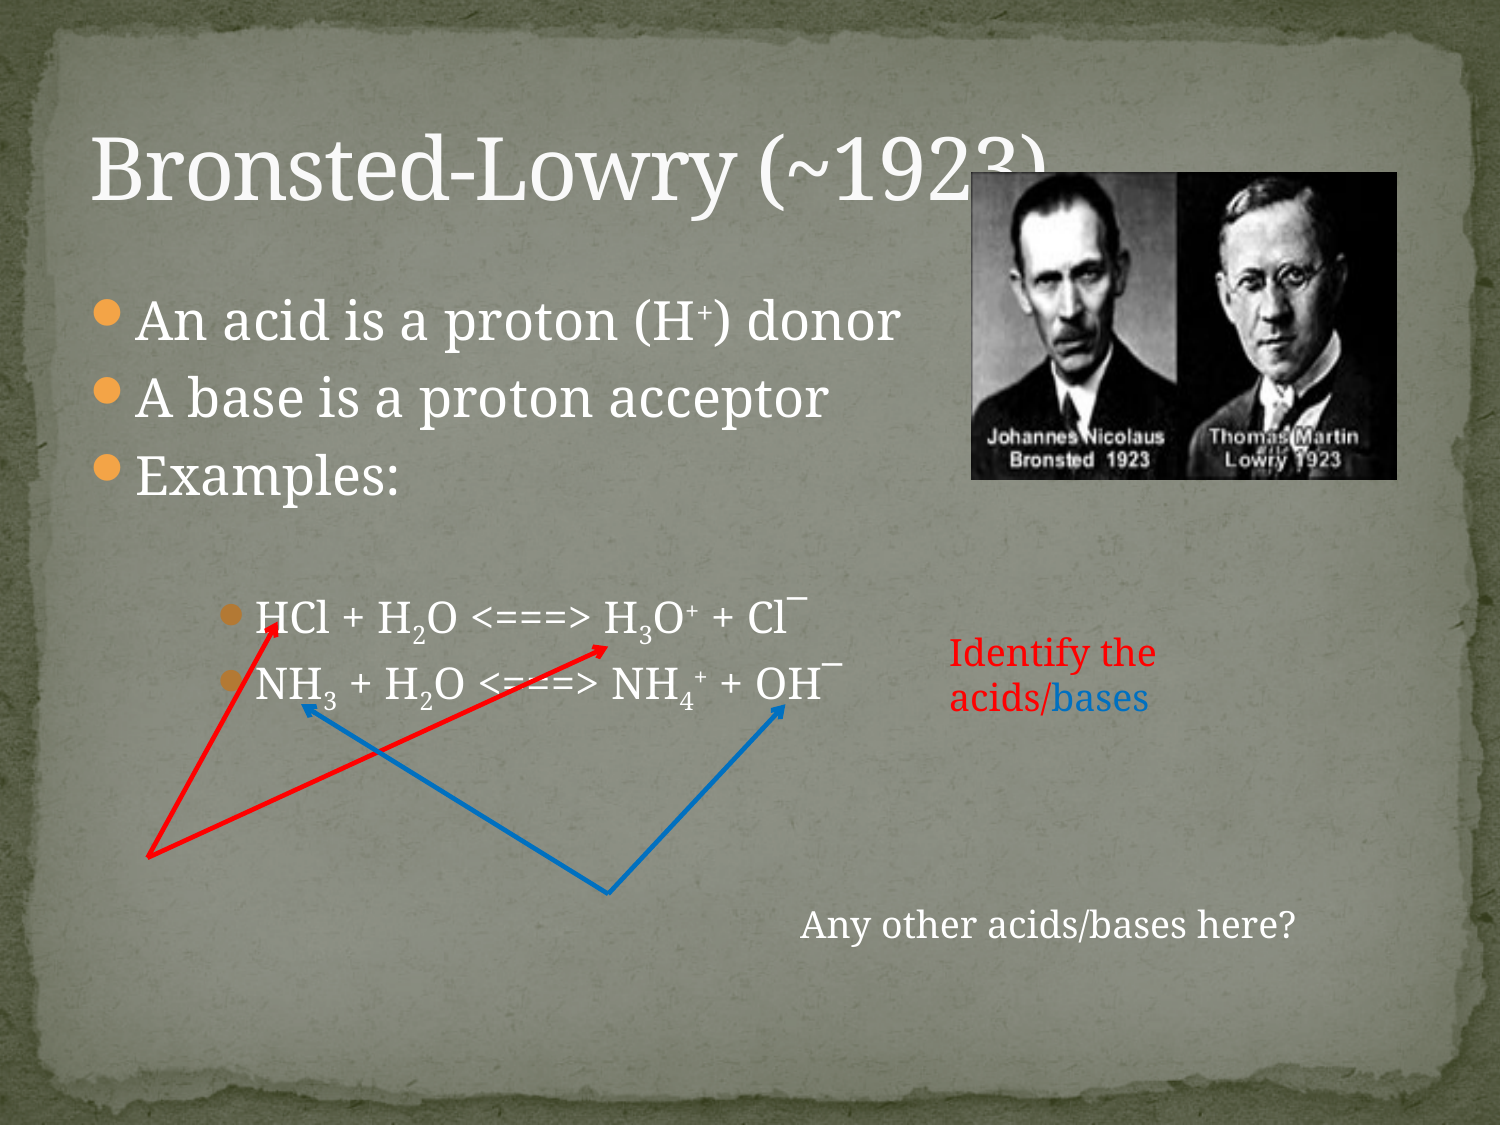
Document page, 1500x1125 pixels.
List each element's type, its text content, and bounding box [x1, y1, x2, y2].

text_box Any other acids/bases here? [785, 893, 1336, 954]
title Bronsted-Lowry (~1923) [74, 24, 1425, 225]
list An acid is a proton (H+) donor A base is a proton acceptor Examples: HCl + H2O <===> H3O+ + Cl¯ NH3 + H2O <===> NH4+ + OH¯ [75, 278, 1425, 1000]
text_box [303, 706, 784, 893]
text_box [149, 623, 607, 857]
picture [971, 172, 1397, 480]
text_box Identify the acids/bases [934, 621, 1360, 727]
